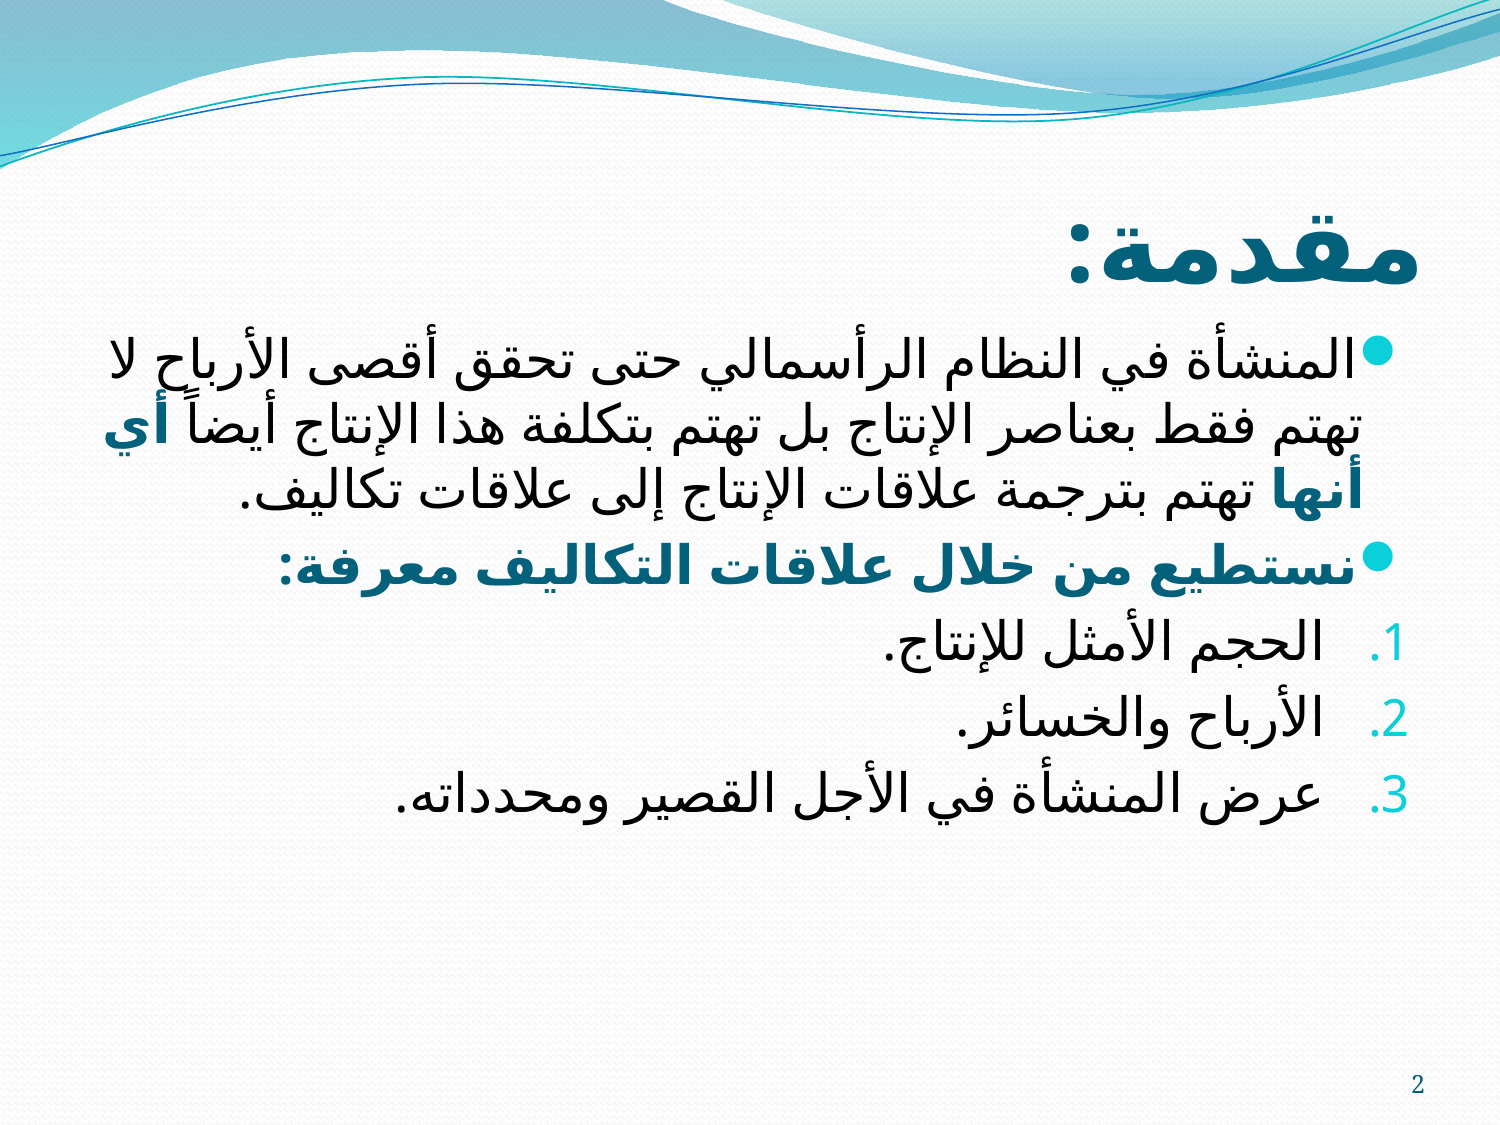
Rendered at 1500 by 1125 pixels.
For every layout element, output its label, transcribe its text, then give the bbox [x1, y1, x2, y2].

slide_number 2 [1299, 1042, 1425, 1103]
list المنشأة في النظام الرأسمالي حتى تحقق أقصى الأرباح لا تهتم فقط بعناصر الإنتاج بل تهتم بتكلفة هذا الإنتاج أيضاً أي أنها تهتم بترجمة علاقات الإنتاج إلى علاقات تكاليف. نستطيع من خلال علاقات التكاليف معرفة: الحجم الأمثل للإنتاج. الأرباح والخسائر. عرض المنشأة في الأجل القصير ومحدداته. [75, 317, 1425, 1038]
title مقدمة: [75, 115, 1425, 303]
